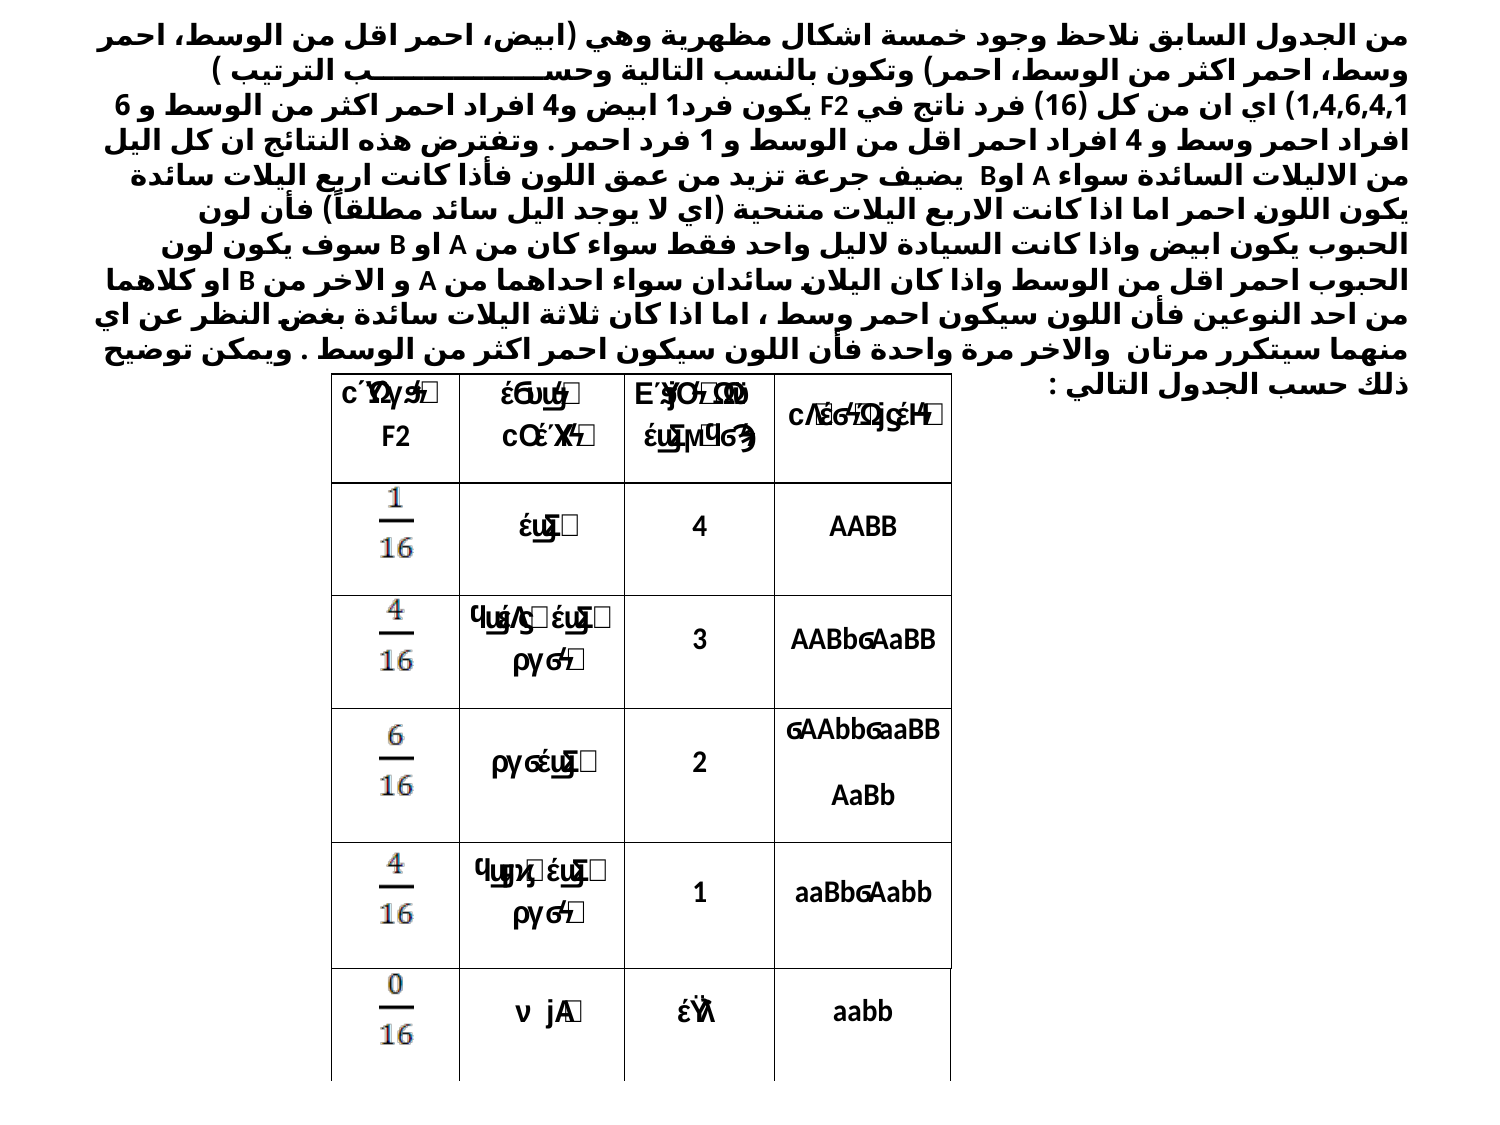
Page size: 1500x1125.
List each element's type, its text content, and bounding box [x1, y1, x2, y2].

picture [300, 373, 1301, 1081]
title من الجدول السابق نلاحظ وجود خمسة اشكال مظهرية وهي (ابيض، احمر اقل من الوسط، احمر وسط، احمر اكثر من الوسط، احمر) وتكون بالنسب التالية وحســـــــــــــــــب الترتيب ) 1,4,6,4,1) اي ان من كل (16) فرد ناتج في F2 يكون فرد1 ابيض و4 افراد احمر اكثر من الوسط و 6 افراد احمر وسط و 4 افراد احمر اقل من الوسط و 1 فرد احمر . وتفترض هذه النتائج ان كل اليل من الاليلات السائدة سواء A اوB يضيف جرعة تزيد من عمق اللون فأذا كانت اربع اليلات سائدة يكون اللون احمر اما اذا كانت الاربع اليلات متنحية (اي لا يوجد اليل سائد مطلقاً) فأن لون الحبوب يكون ابيض واذا كانت السيادة لاليل واحد فقط سواء كان من A او B سوف يكون لون الحبوب احمر اقل من الوسط واذا كان اليلان سائدان سواء احداهما من A و الاخر من B او كلاهما من احد النوعين فأن اللون سيكون احمر وسط ، اما اذا كان ثلاثة اليلات سائدة بغض النظر عن اي منهما سيتكرر مرتان والاخر مرة واحدة فأن اللون سيكون احمر اكثر من الوسط . ويمكن توضيح ذلك حسب الجدول التالي : [75, 45, 1425, 1106]
